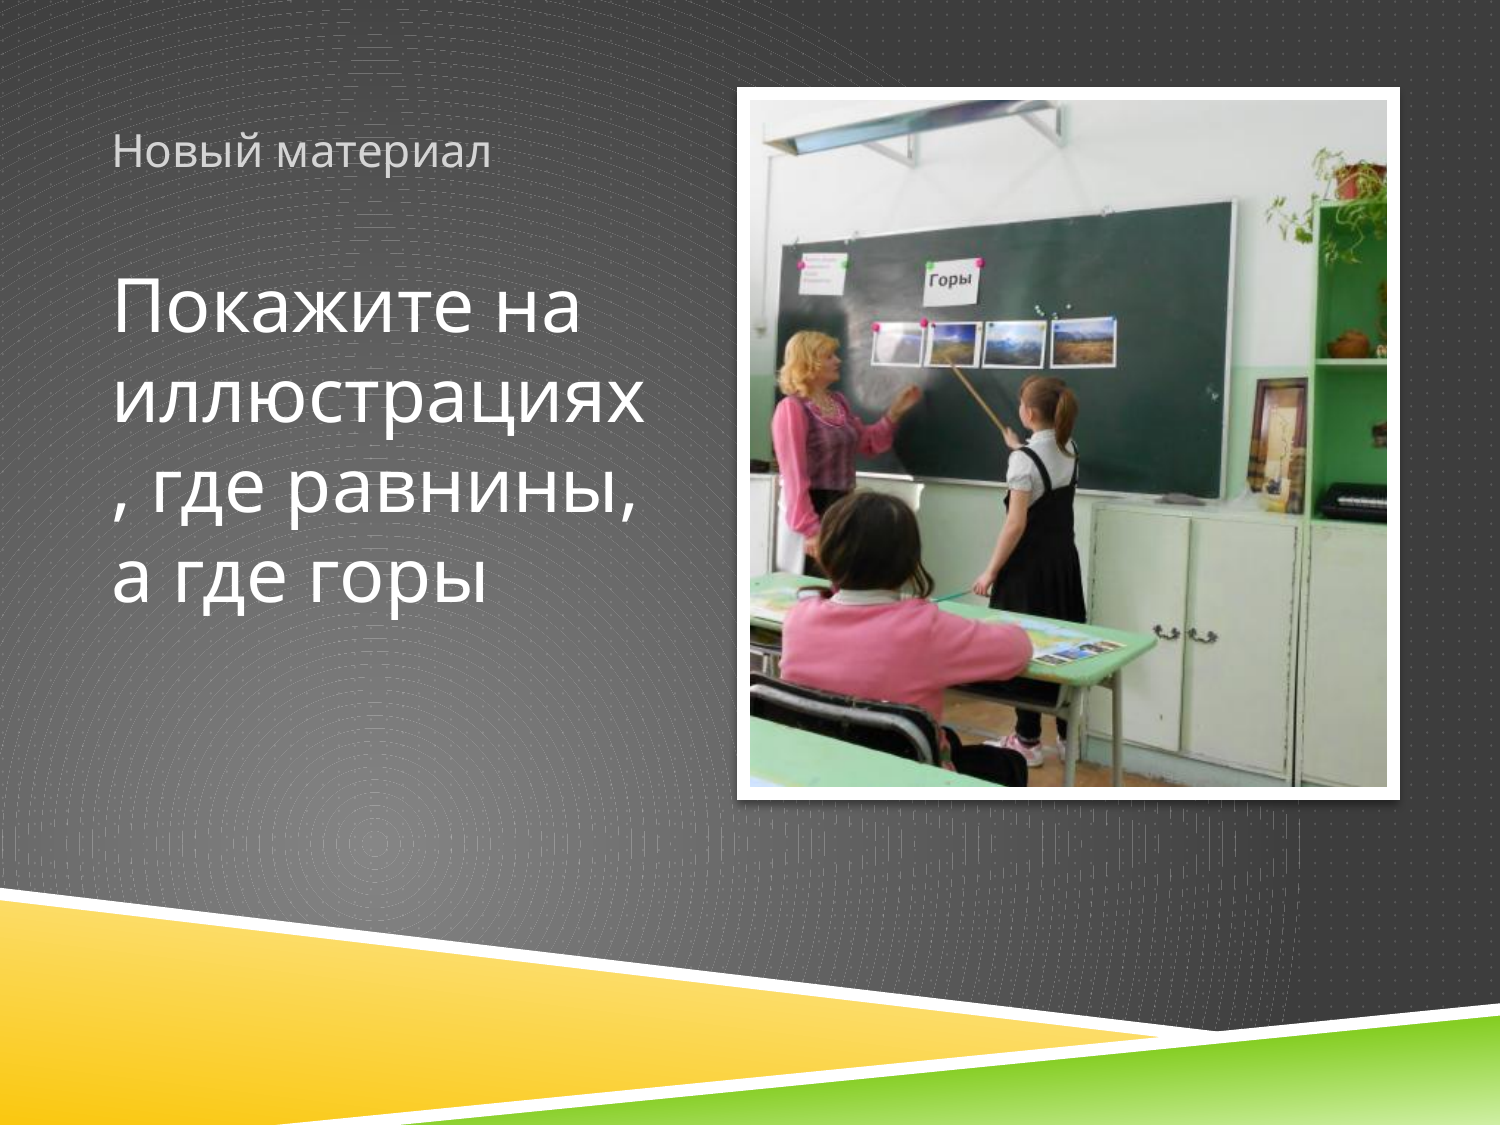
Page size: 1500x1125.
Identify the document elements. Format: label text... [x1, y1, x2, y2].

title Новый материал [111, 99, 666, 185]
list Покажите на иллюстрациях, где равнины, а где горы [111, 249, 666, 791]
picture [749, 99, 1388, 788]
